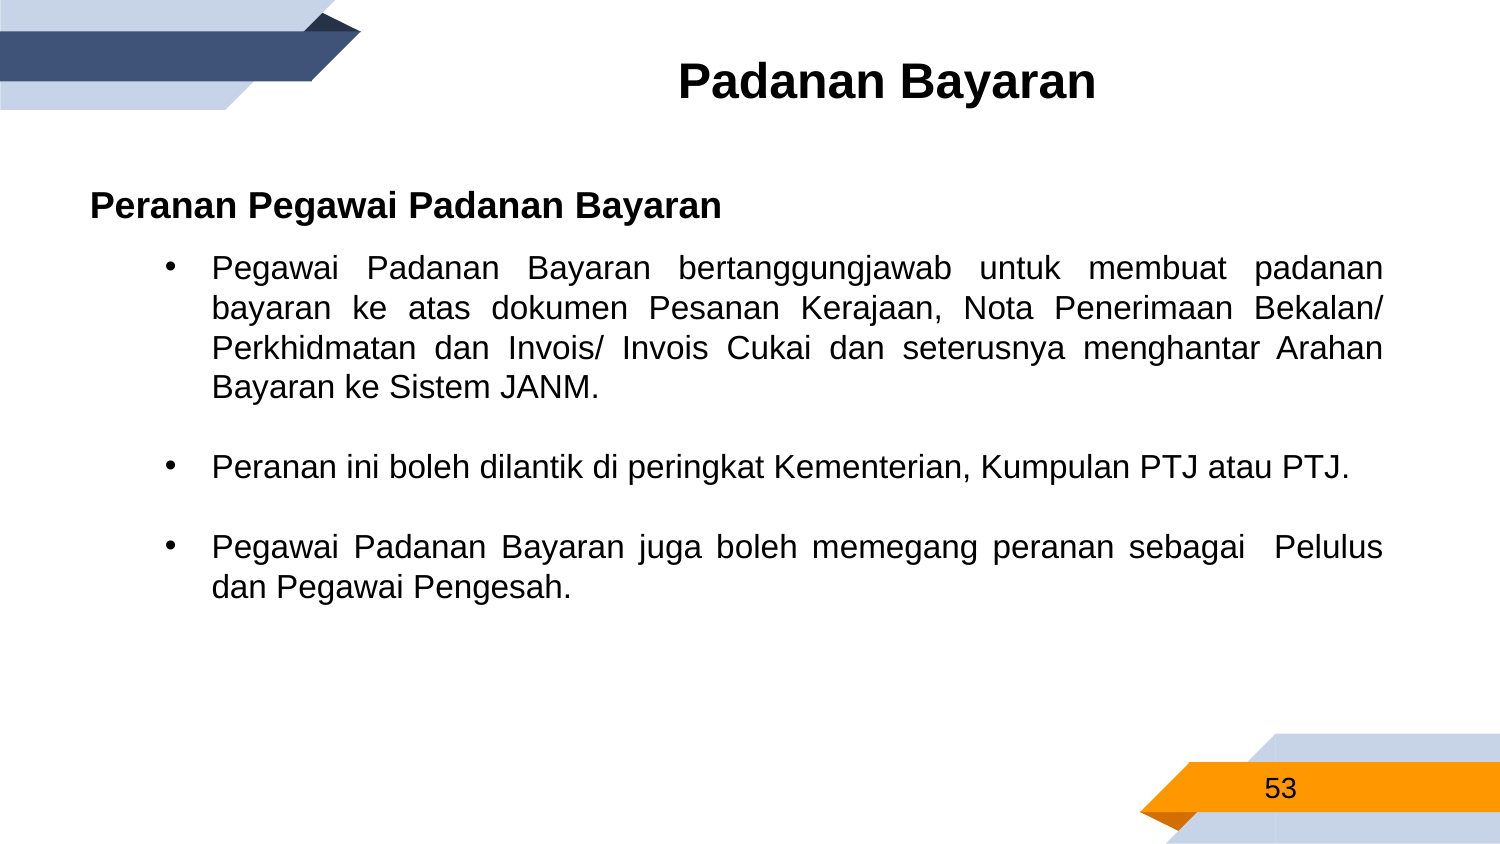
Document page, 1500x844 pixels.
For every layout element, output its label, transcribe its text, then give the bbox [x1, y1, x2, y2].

text_box Pegawai Padanan Bayaran bertanggungjawab untuk membuat padanan bayaran ke atas dokumen Pesanan Kerajaan, Nota Penerimaan Bekalan/ Perkhidmatan dan Invois/ Invois Cukai dan seterusnya menghantar Arahan Bayaran ke Sistem JANM. Peranan ini boleh dilantik di peringkat Kementerian, Kumpulan PTJ atau PTJ. Pegawai Padanan Bayaran juga boleh memegang peranan sebagai Pelulus dan Pegawai Pengesah. [150, 238, 1400, 613]
text_box Padanan Bayaran [323, 45, 1452, 111]
text_box Peranan Pegawai Padanan Bayaran [74, 173, 1338, 234]
slide_number 53 [1249, 760, 1494, 813]
